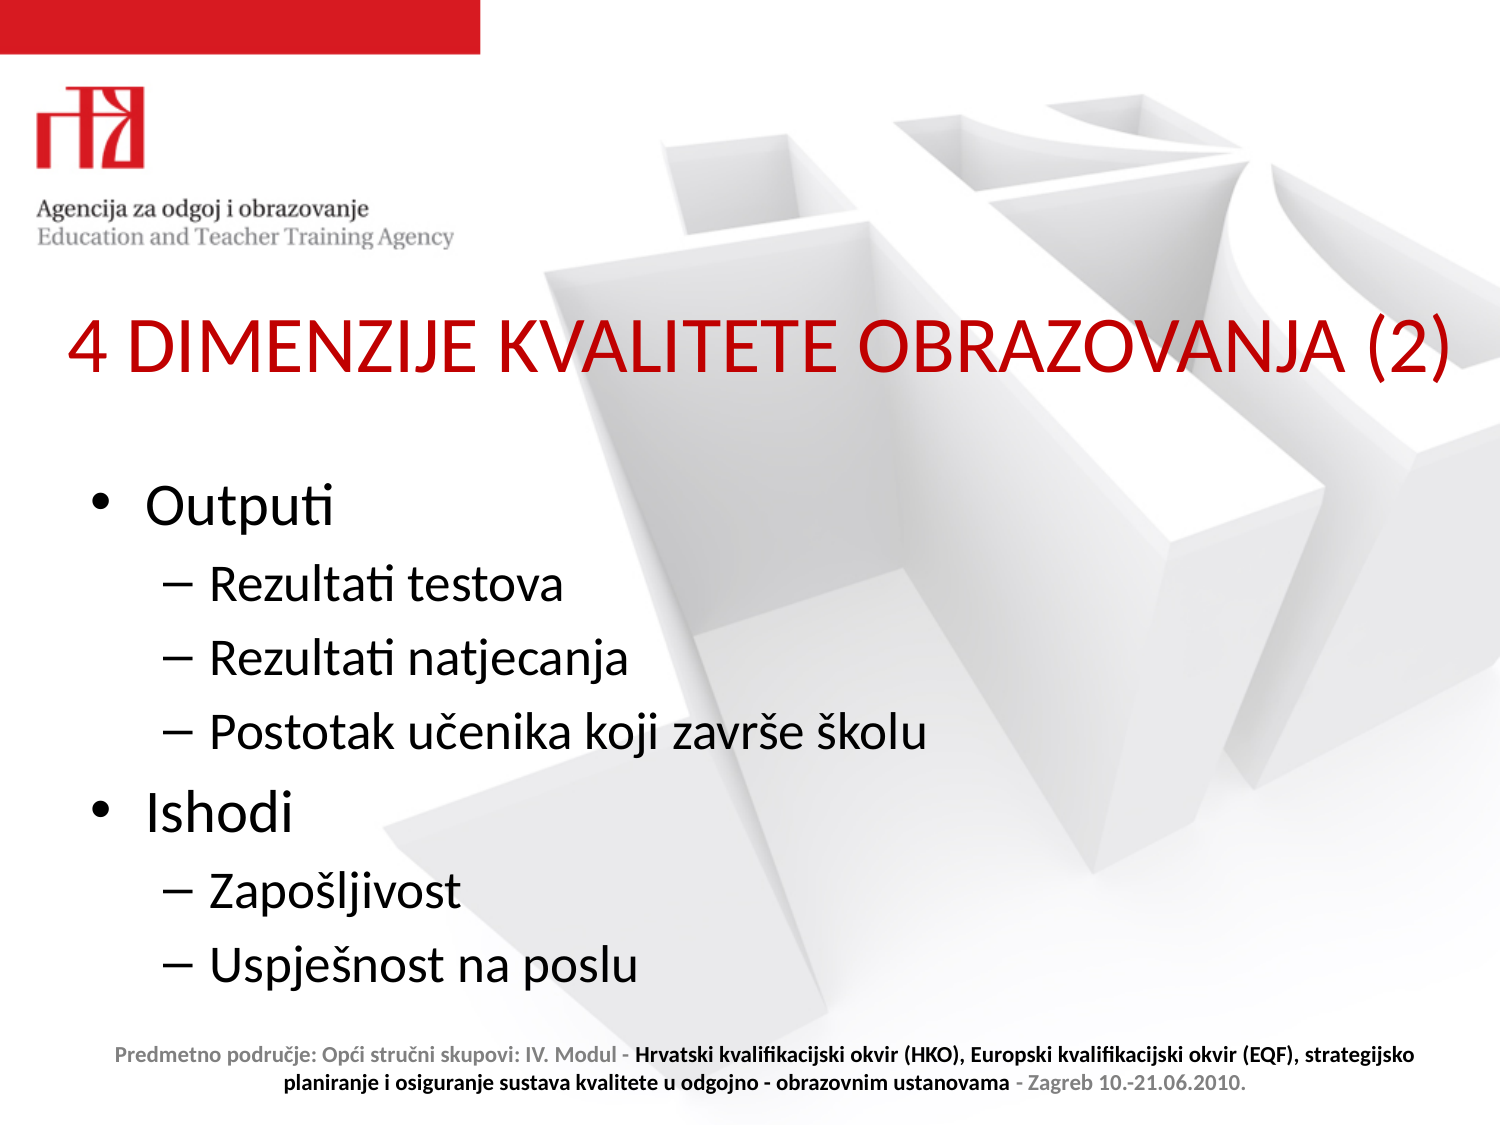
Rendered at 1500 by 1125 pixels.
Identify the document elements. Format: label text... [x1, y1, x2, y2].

picture [0, 0, 1500, 1125]
list Outputi Rezultati testova Rezultati natjecanja Postotak učenika koji završe školu Ishodi Zapošljivost Uspješnost na poslu [75, 457, 1425, 1005]
title 4 DIMENZIJE KVALITETE OBRAZOVANJA (2) [23, 246, 1500, 434]
